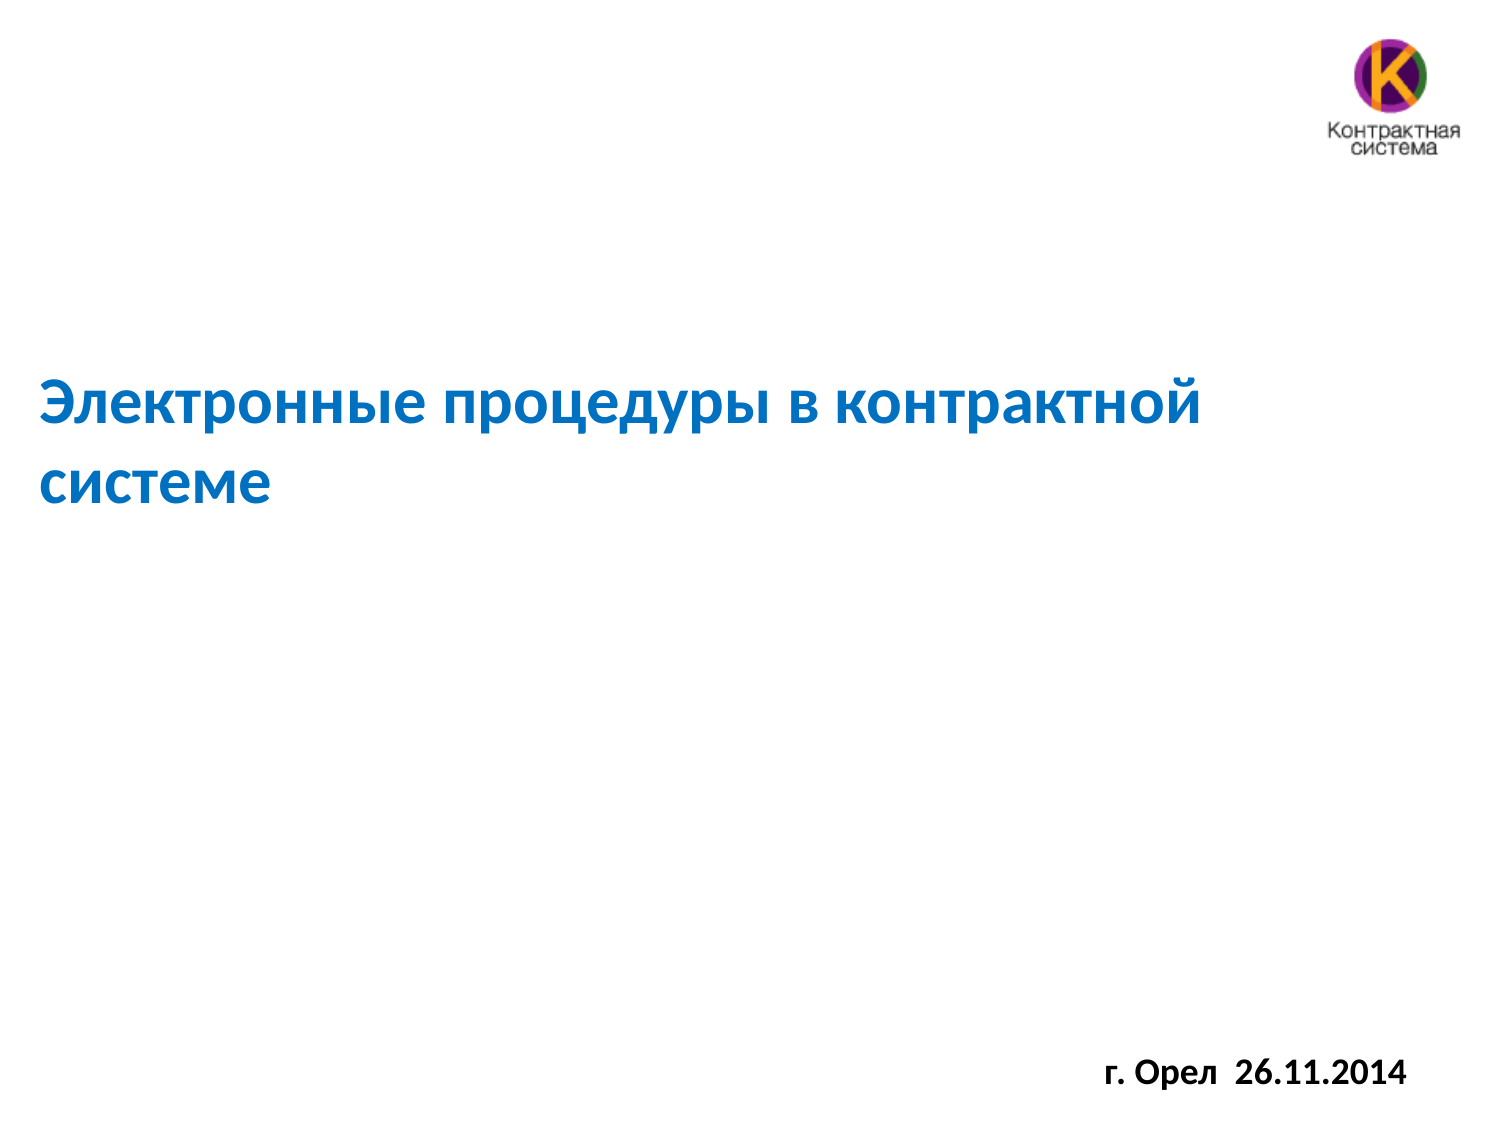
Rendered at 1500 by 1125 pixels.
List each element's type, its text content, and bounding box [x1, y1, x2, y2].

text_box Электронные процедуры в контрактной системе [24, 349, 1384, 525]
text_box г. Орел 26.11.2014 [1089, 1039, 1468, 1099]
picture [1309, 30, 1468, 177]
